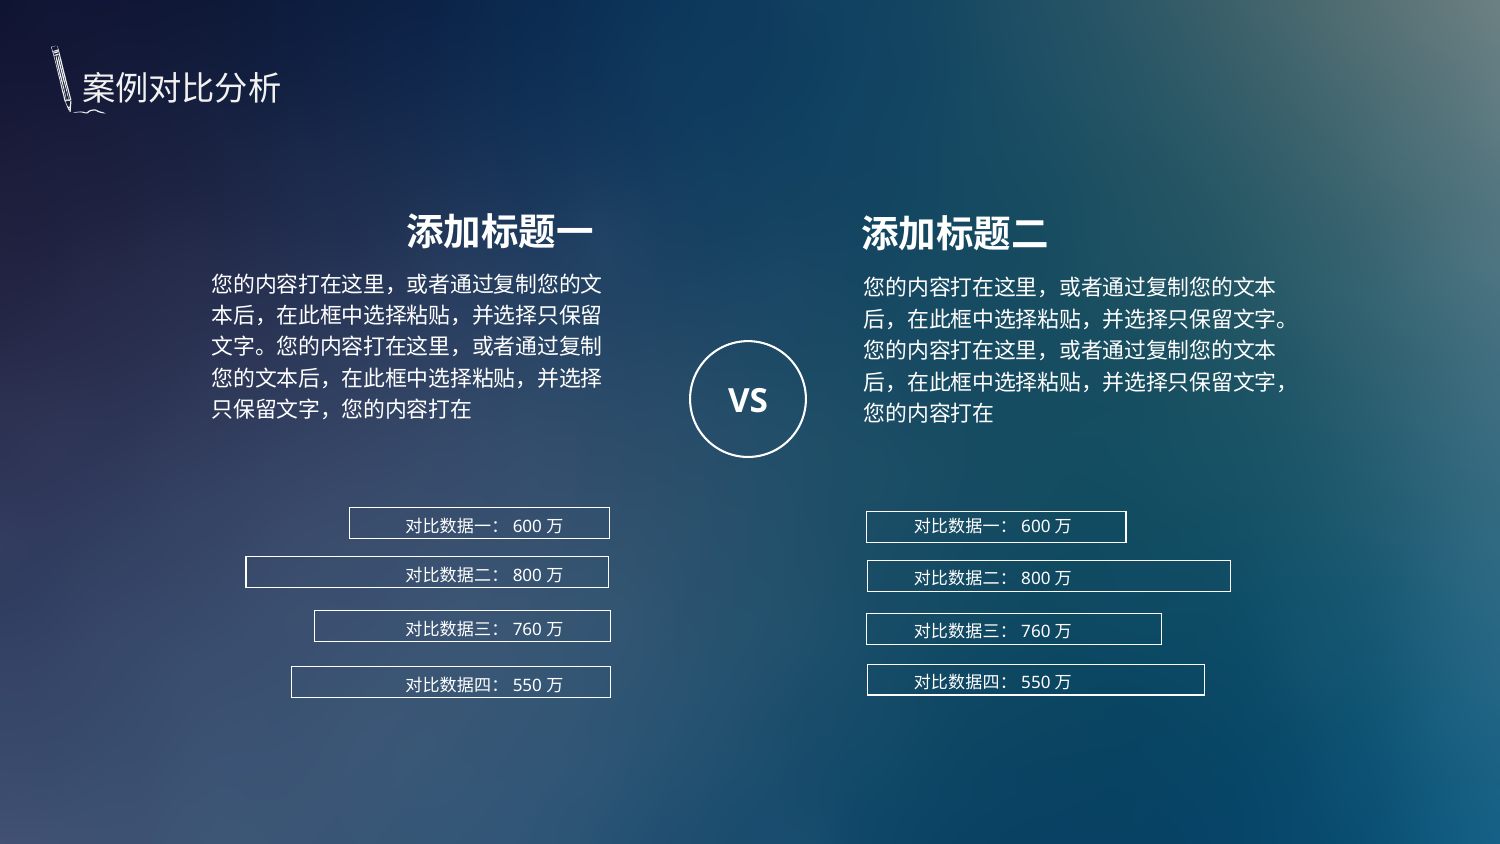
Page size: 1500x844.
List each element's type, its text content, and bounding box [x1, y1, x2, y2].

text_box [196, 200, 640, 433]
text_box 案例对比分析 [67, 59, 357, 115]
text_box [866, 508, 1231, 700]
picture [0, 0, 1500, 844]
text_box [246, 507, 611, 703]
text_box VS [689, 340, 807, 459]
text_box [846, 202, 1300, 436]
